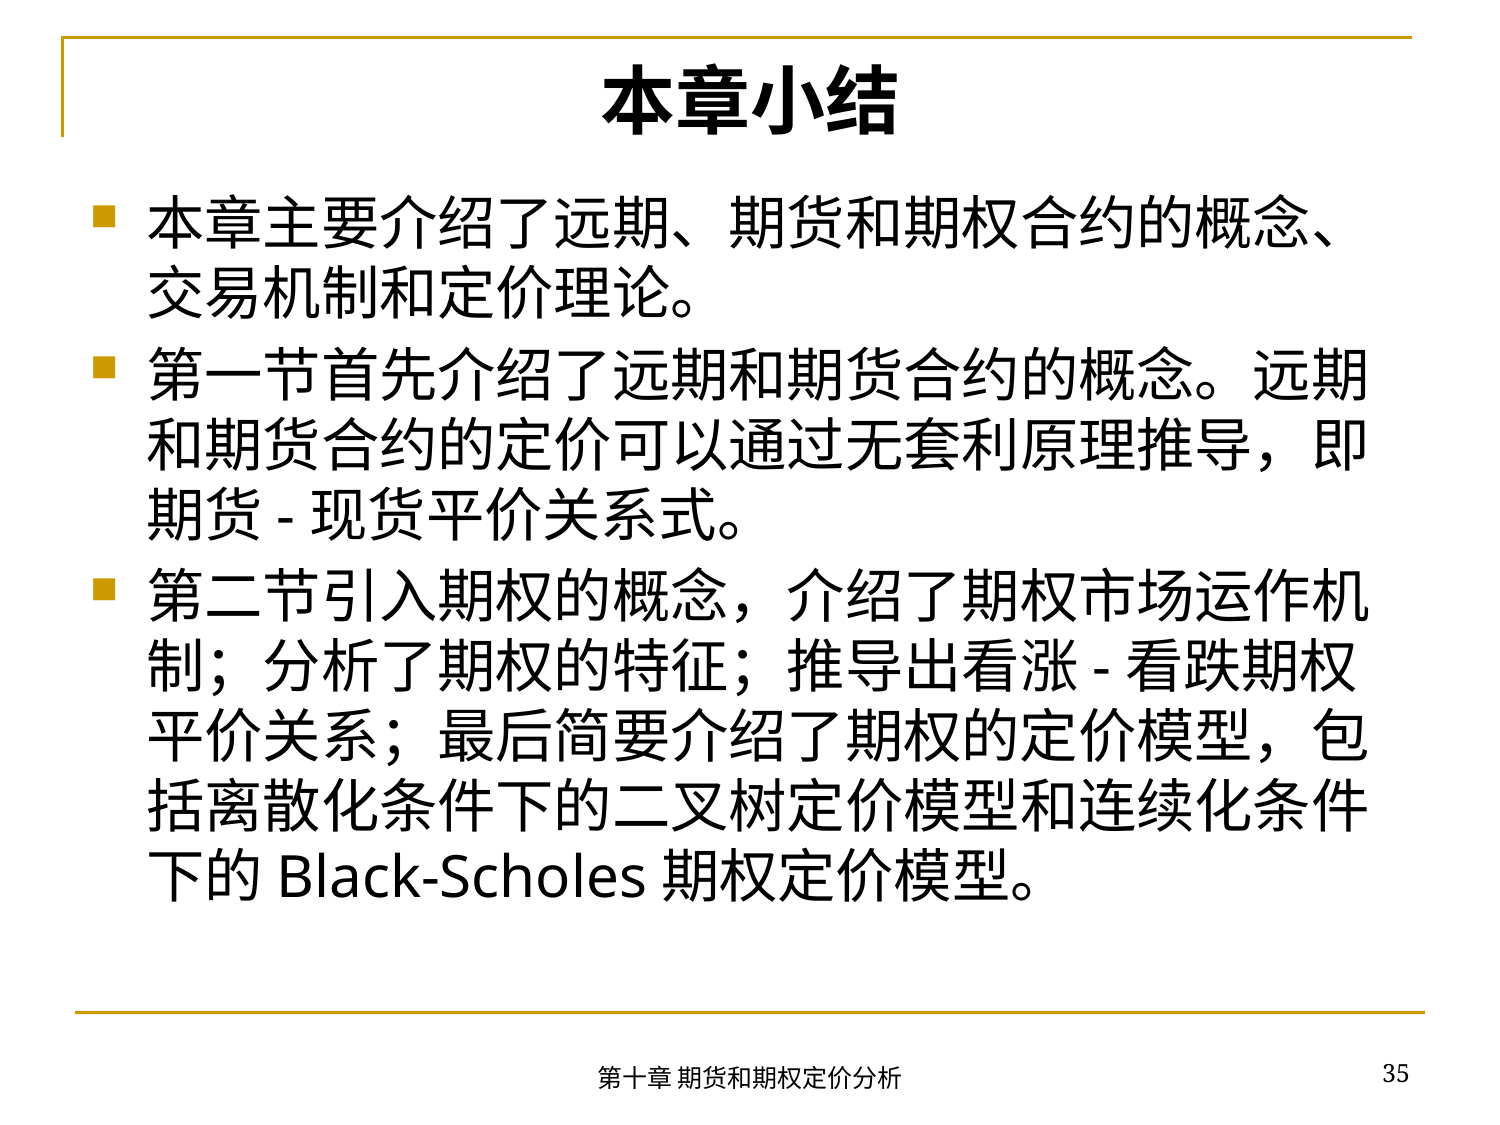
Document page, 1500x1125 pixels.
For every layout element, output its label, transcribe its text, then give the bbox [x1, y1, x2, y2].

title 本章小结 [75, 45, 1425, 178]
slide_number 35 [1074, 1024, 1425, 1100]
list 本章主要介绍了远期、期货和期权合约的概念、交易机制和定价理论。 第一节首先介绍了远期和期货合约的概念。远期和期货合约的定价可以通过无套利原理推导，即期货-现货平价关系式。 第二节引入期权的概念，介绍了期权市场运作机制；分析了期权的特征；推导出看涨-看跌期权平价关系；最后简要介绍了期权的定价模型，包括离散化条件下的二叉树定价模型和连续化条件下的Black-Scholes期权定价模型。 [75, 178, 1425, 1006]
footer 第十章 期货和期权定价分析 [512, 1025, 988, 1100]
